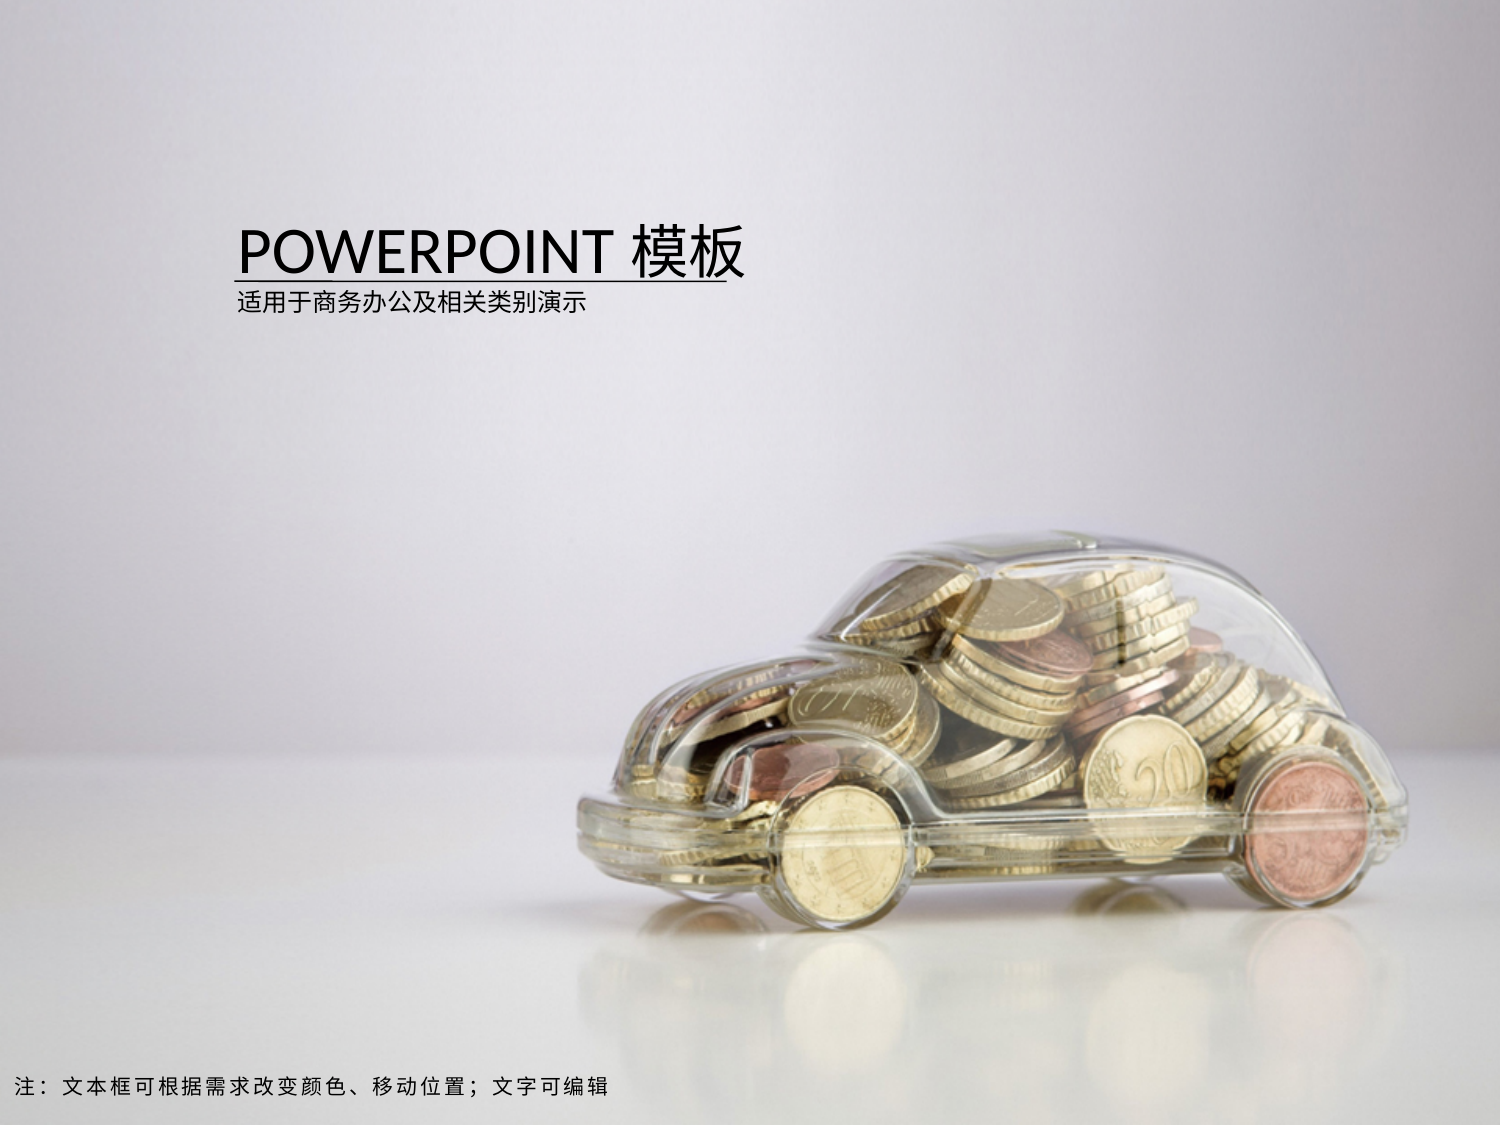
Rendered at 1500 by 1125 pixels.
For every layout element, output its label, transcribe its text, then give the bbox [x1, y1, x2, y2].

text_box 注：文本框可根据需求改变颜色、移动位置；文字可编辑 [0, 1066, 633, 1125]
picture [0, 0, 1500, 1125]
text_box POWERPOINT模板 适用于商务办公及相关类别演示 [222, 199, 1020, 354]
